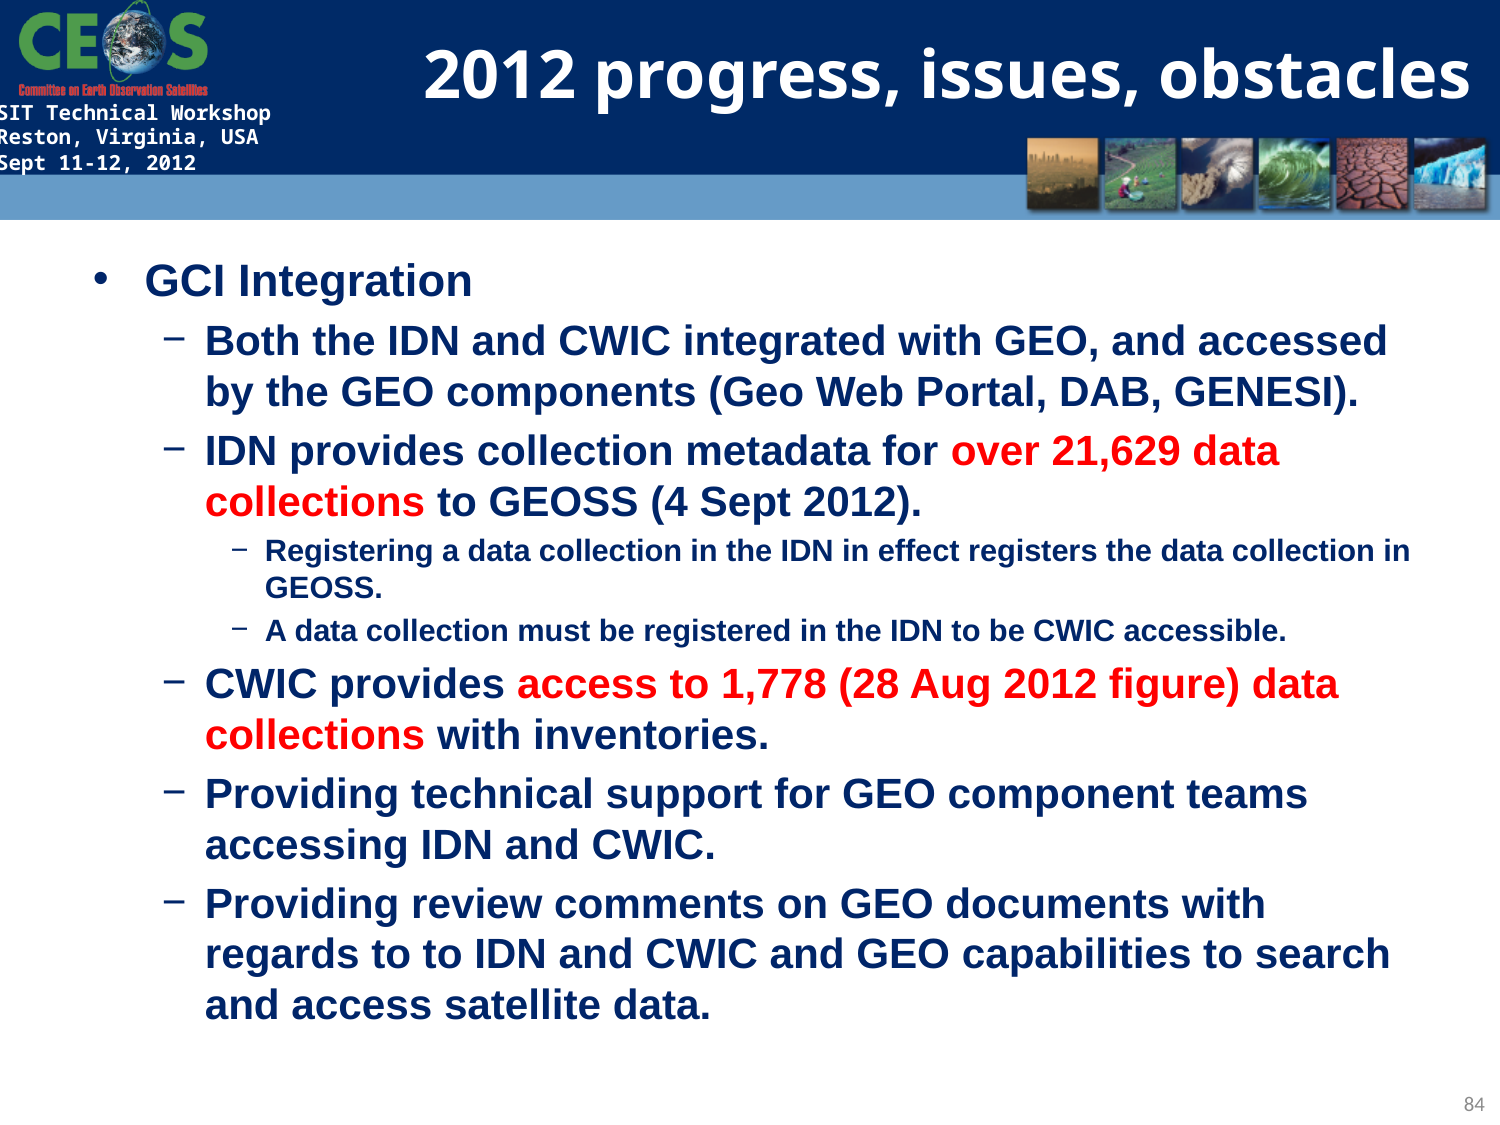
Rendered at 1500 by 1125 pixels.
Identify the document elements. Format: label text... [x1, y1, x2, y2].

slide_number 84 [1187, 1082, 1500, 1125]
title 2012 progress, issues, obstacles [273, 30, 1488, 114]
picture [0, 0, 1500, 220]
list GCI Integration Both the IDN and CWIC integrated with GEO, and accessed by the GEO components (Geo Web Portal, DAB, GENESI). IDN provides collection metadata for over 21,629 data collections to GEOSS (4 Sept 2012). Registering a data collection in the IDN in effect registers the data collection in GEOSS. A data collection must be registered in the IDN to be CWIC accessible. CWIC provides access to 1,778 (28 Aug 2012 figure) data collections with inventories. Providing technical support for GEO component teams accessing IDN and CWIC. Providing review comments on GEO documents with regards to to IDN and CWIC and GEO capabilities to search and access satellite data. [77, 243, 1429, 1042]
